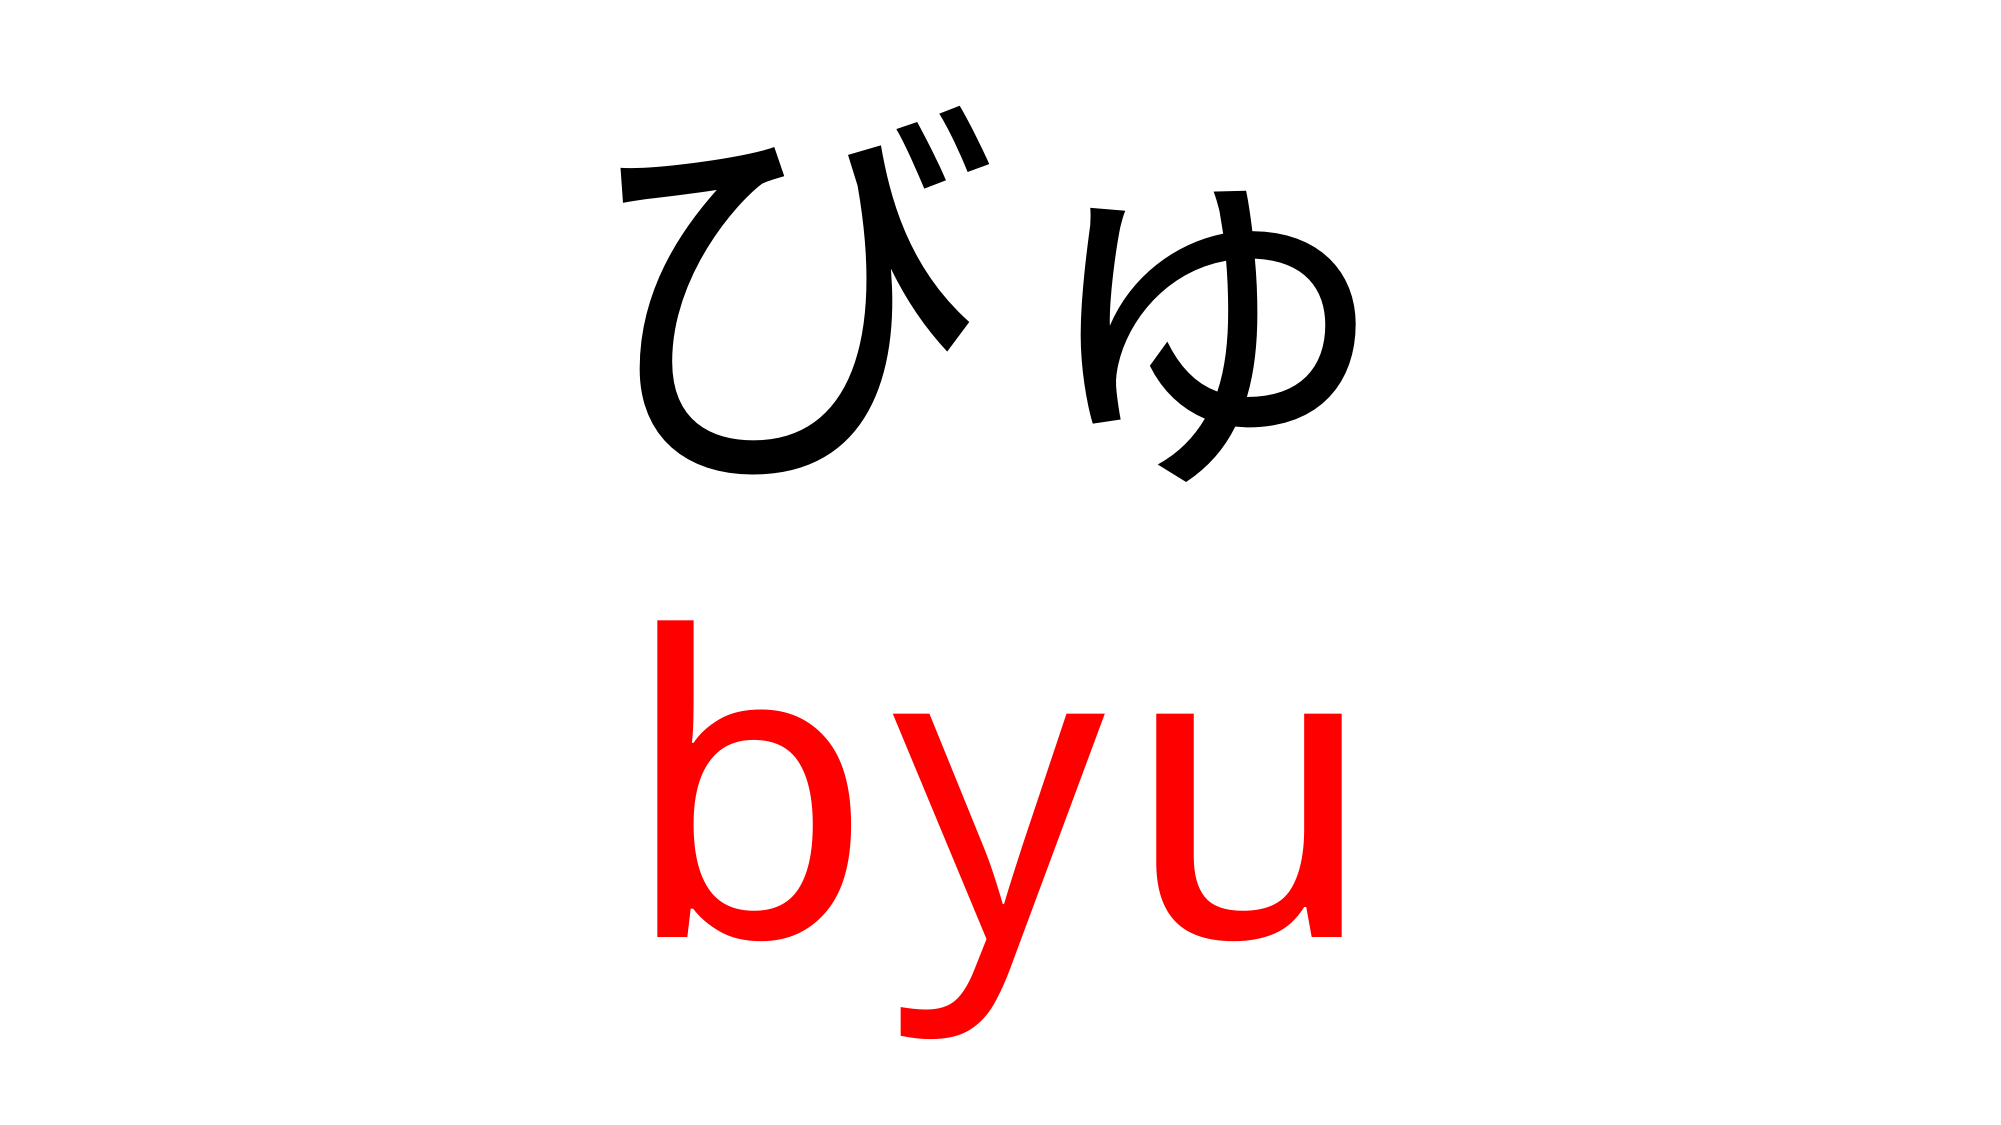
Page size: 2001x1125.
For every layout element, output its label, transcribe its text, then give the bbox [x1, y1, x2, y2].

title びゅ [249, 71, 1750, 545]
text_box byu [249, 562, 1750, 1036]
